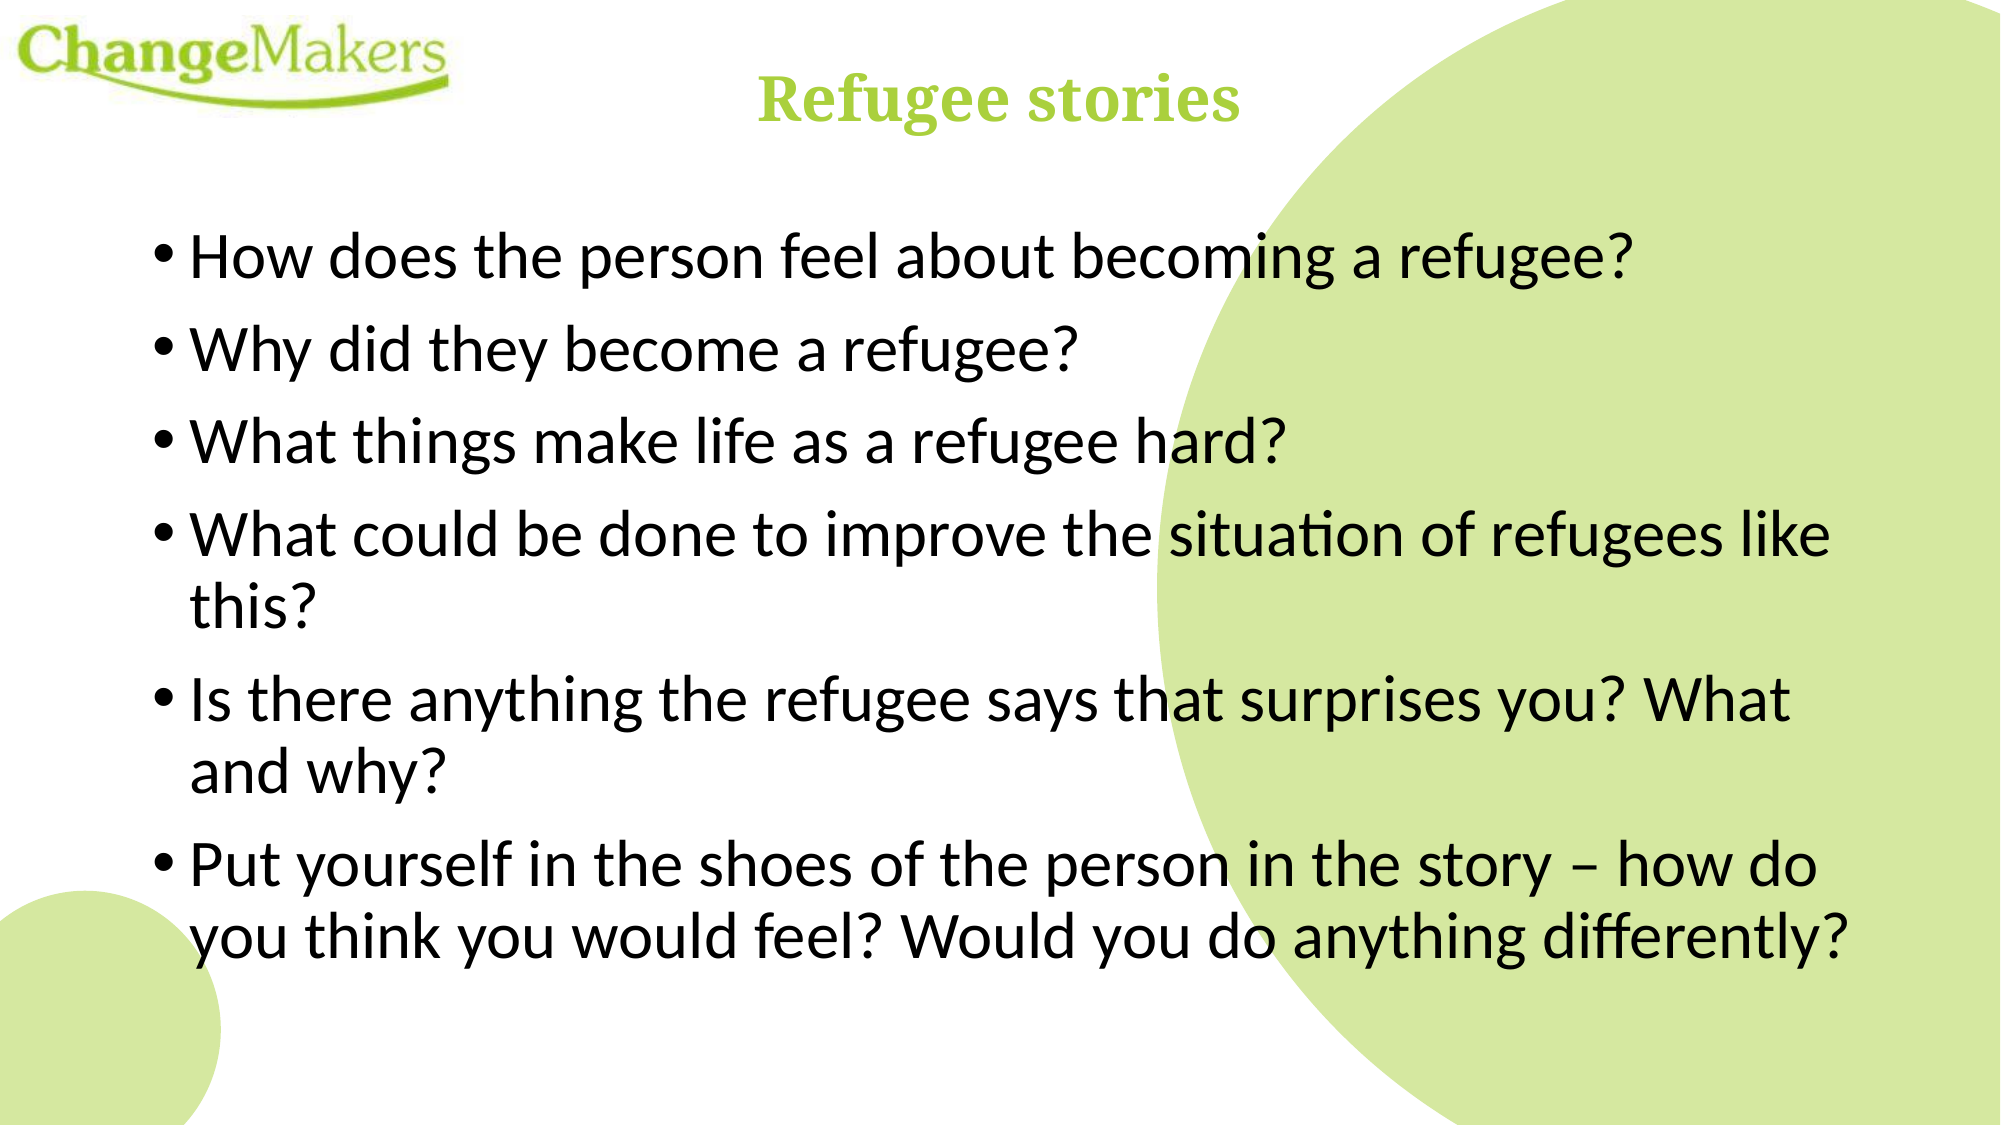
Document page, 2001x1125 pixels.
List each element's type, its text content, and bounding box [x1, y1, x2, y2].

list How does the person feel about becoming a refugee? Why did they become a refugee? What things make life as a refugee hard? What could be done to improve the situation of refugees like this? Is there anything the refugee says that surprises you? What and why? Put yourself in the shoes of the person in the story – how do you think you would feel? Would you do anything differently? [137, 213, 1906, 1014]
title Refugee stories [137, 59, 1863, 213]
picture [0, 15, 508, 118]
